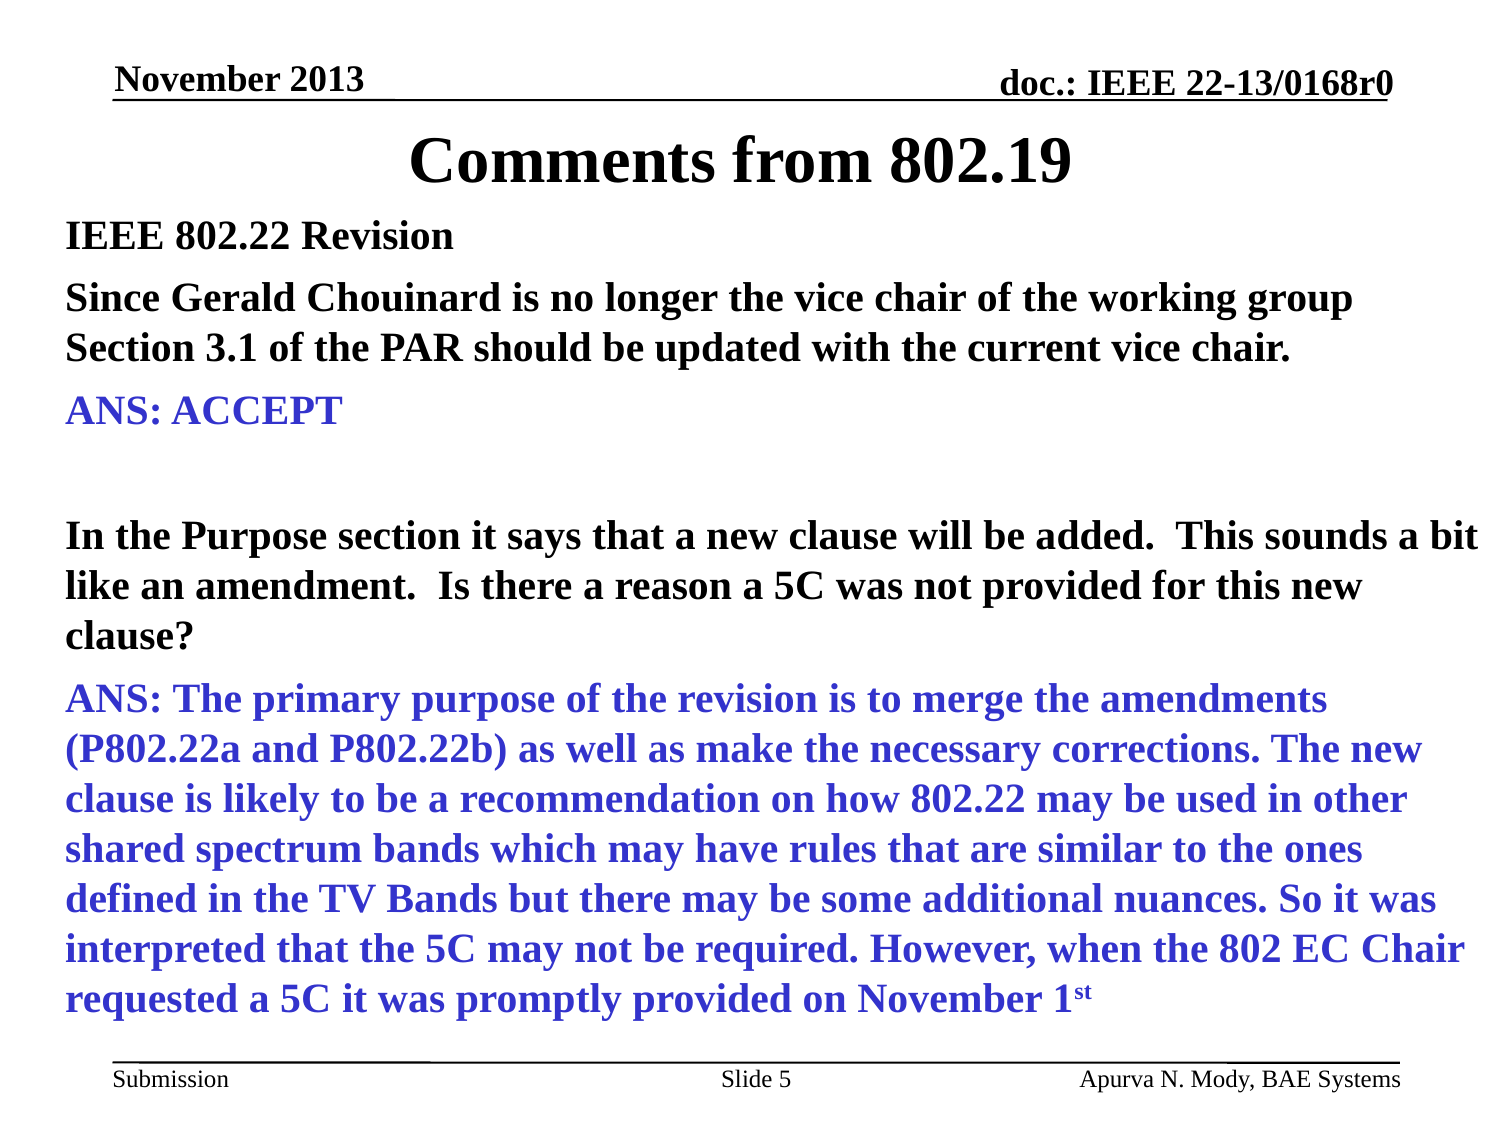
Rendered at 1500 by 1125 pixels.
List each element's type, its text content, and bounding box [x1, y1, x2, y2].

footer Apurva N. Mody, BAE Systems [878, 1061, 1402, 1093]
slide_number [114, 54, 423, 100]
list IEEE 802.22 Revision Since Gerald Chouinard is no longer the vice chair of the working group Section 3.1 of the PAR should be updated with the current vice chair. ANS: ACCEPT In the Purpose section it says that a new clause will be added. This sounds a bit like an amendment. Is there a reason a 5C was not provided for this new clause? ANS: The primary purpose of the revision is to merge the amendments (P802.22a and P802.22b) as well as make the necessary corrections. The new clause is likely to be a recommendation on how 802.22 may be used in other shared spectrum bands which may have rules that are similar to the ones defined in the TV Bands but there may be some additional nuances. So it was interpreted that the 5C may not be required. However, when the 802 EC Chair requested a 5C it was promptly provided on November 1st [49, 199, 1500, 1013]
title Comments from 802.19 [112, 112, 1388, 199]
slide_number Slide 5 [712, 1061, 800, 1123]
